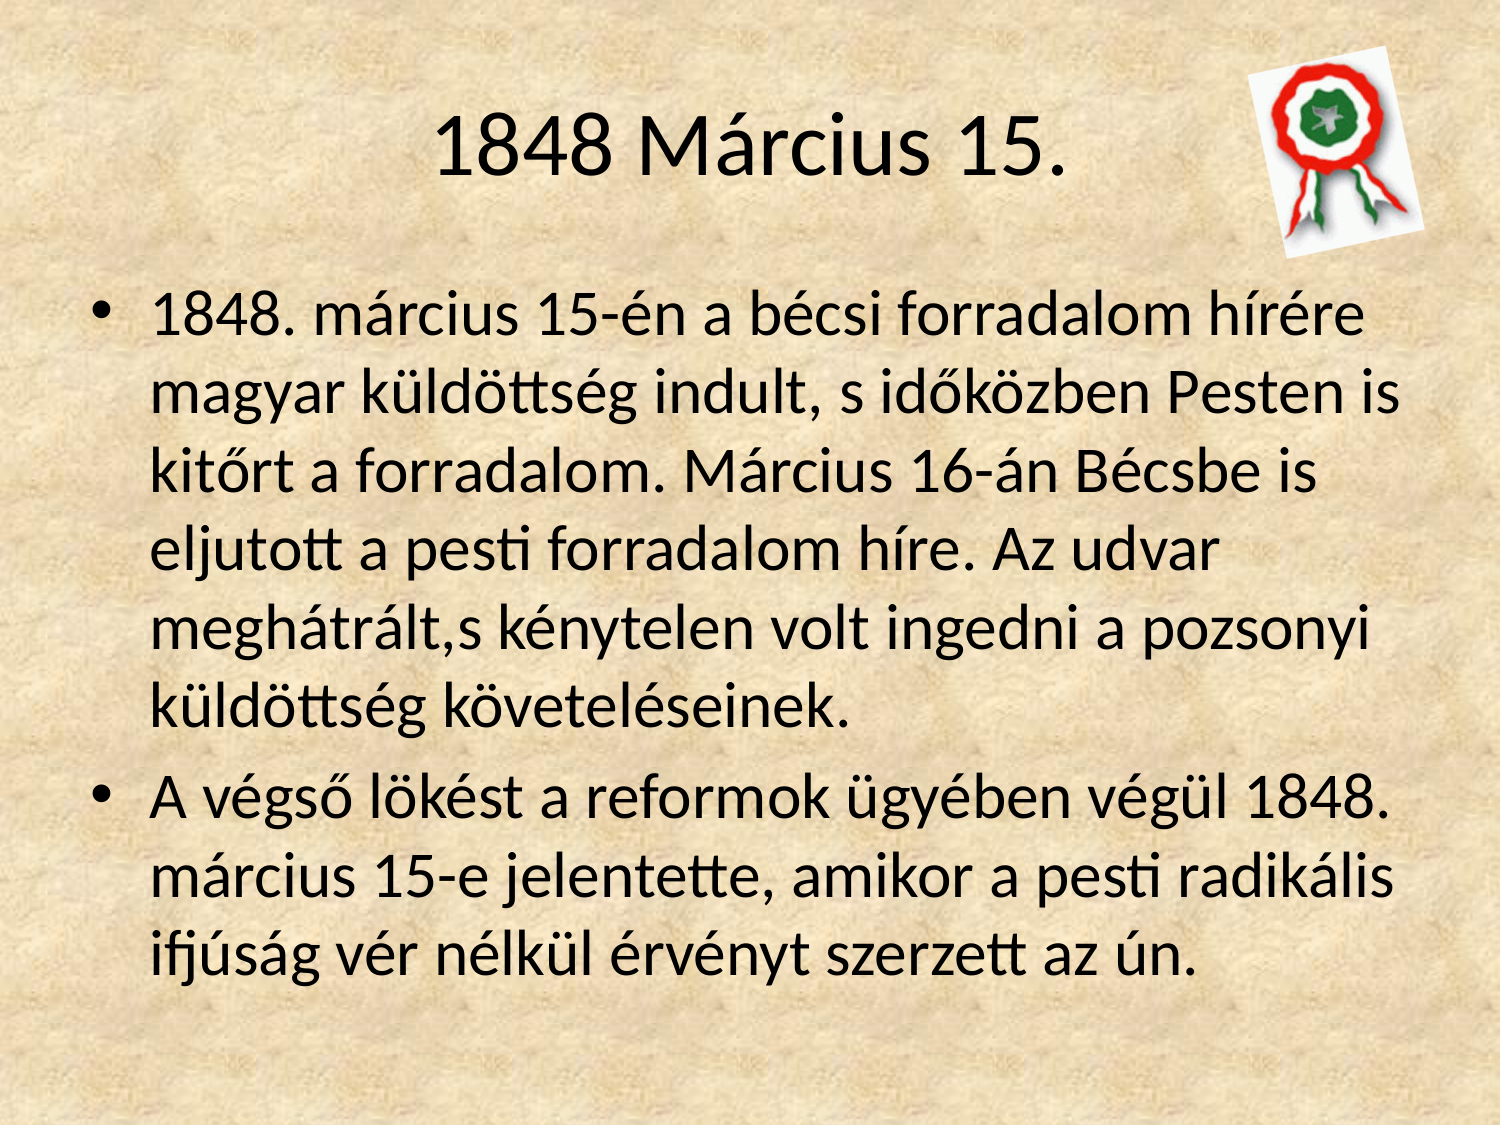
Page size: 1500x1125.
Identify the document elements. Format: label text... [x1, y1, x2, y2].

picture [0, 0, 1500, 1125]
list 1848. március 15-én a bécsi forradalom hírére magyar küldöttség indult, s időközben Pesten is kitőrt a forradalom. Március 16-án Bécsbe is eljutott a pesti forradalom híre. Az udvar meghátrált,s kénytelen volt ingedni a pozsonyi küldöttség követeléseinek. A végső lökést a reformok ügyében végül 1848. március 15-e jelentette, amikor a pesti radikális ifjúság vér nélkül érvényt szerzett az ún. [75, 262, 1425, 1005]
title 1848 Március 15. [75, 45, 1425, 233]
